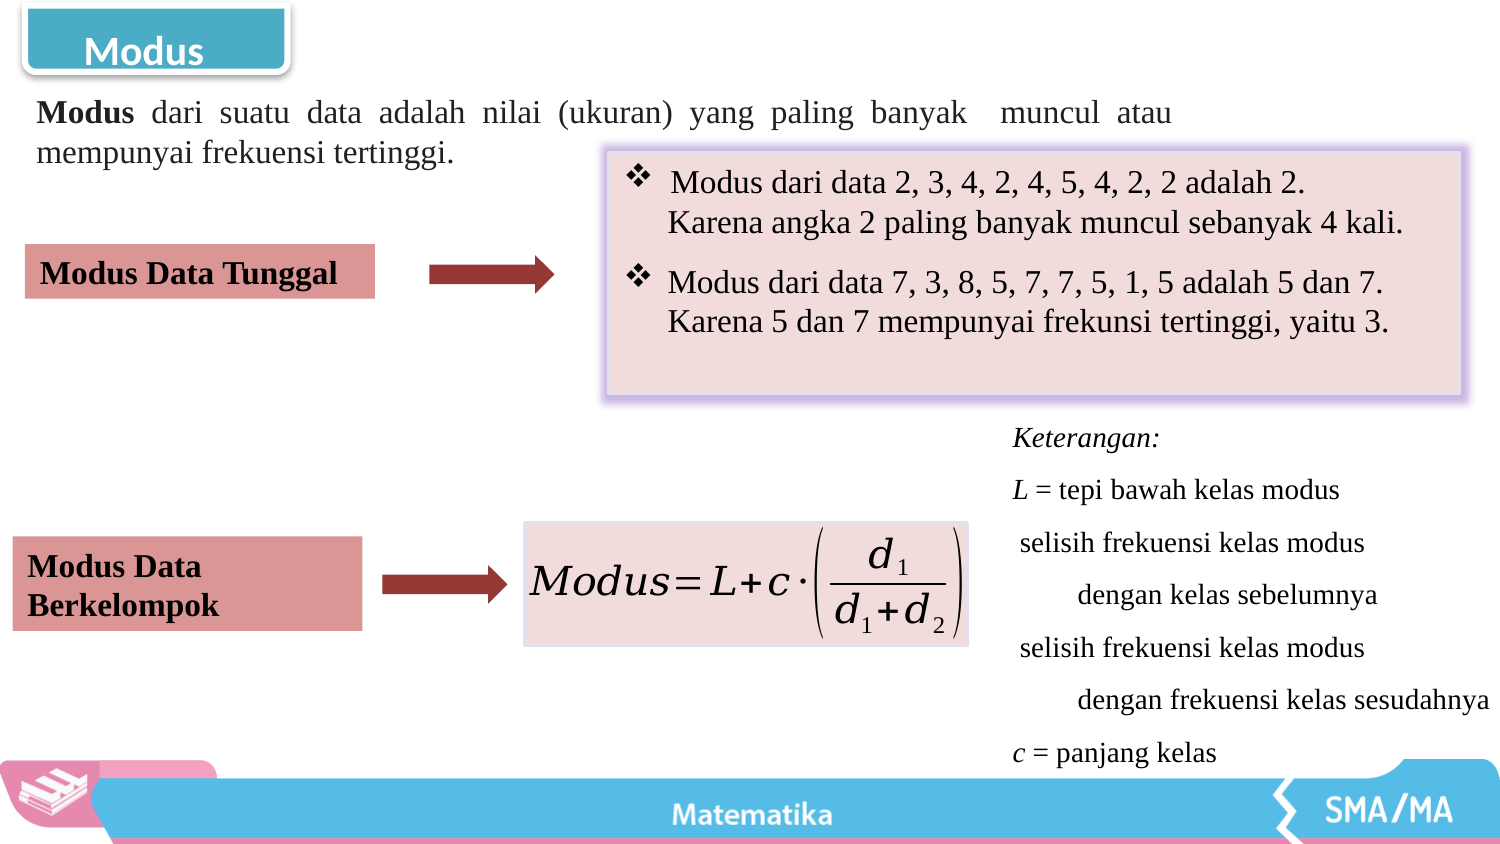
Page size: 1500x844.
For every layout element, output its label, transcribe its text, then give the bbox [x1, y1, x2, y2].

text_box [24, 243, 555, 300]
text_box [24, 5, 288, 73]
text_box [12, 536, 508, 633]
text_box Modus dari data 2, 3, 4, 2, 4, 5, 4, 2, 2 adalah 2. Karena angka 2 paling banyak muncul sebanyak 4 kali. Modus dari data 7, 3, 8, 5, 7, 7, 5, 1, 5 adalah 5 dan 7. Karena 5 dan 7 mempunyai frekunsi tertinggi, yaitu 3. [607, 151, 1461, 395]
text_box Modus dari suatu data adalah nilai (ukuran) yang paling banyak muncul atau mempunyai frekuensi tertinggi. [21, 83, 1190, 178]
picture [0, 759, 1500, 844]
picture [1137, 762, 1146, 767]
